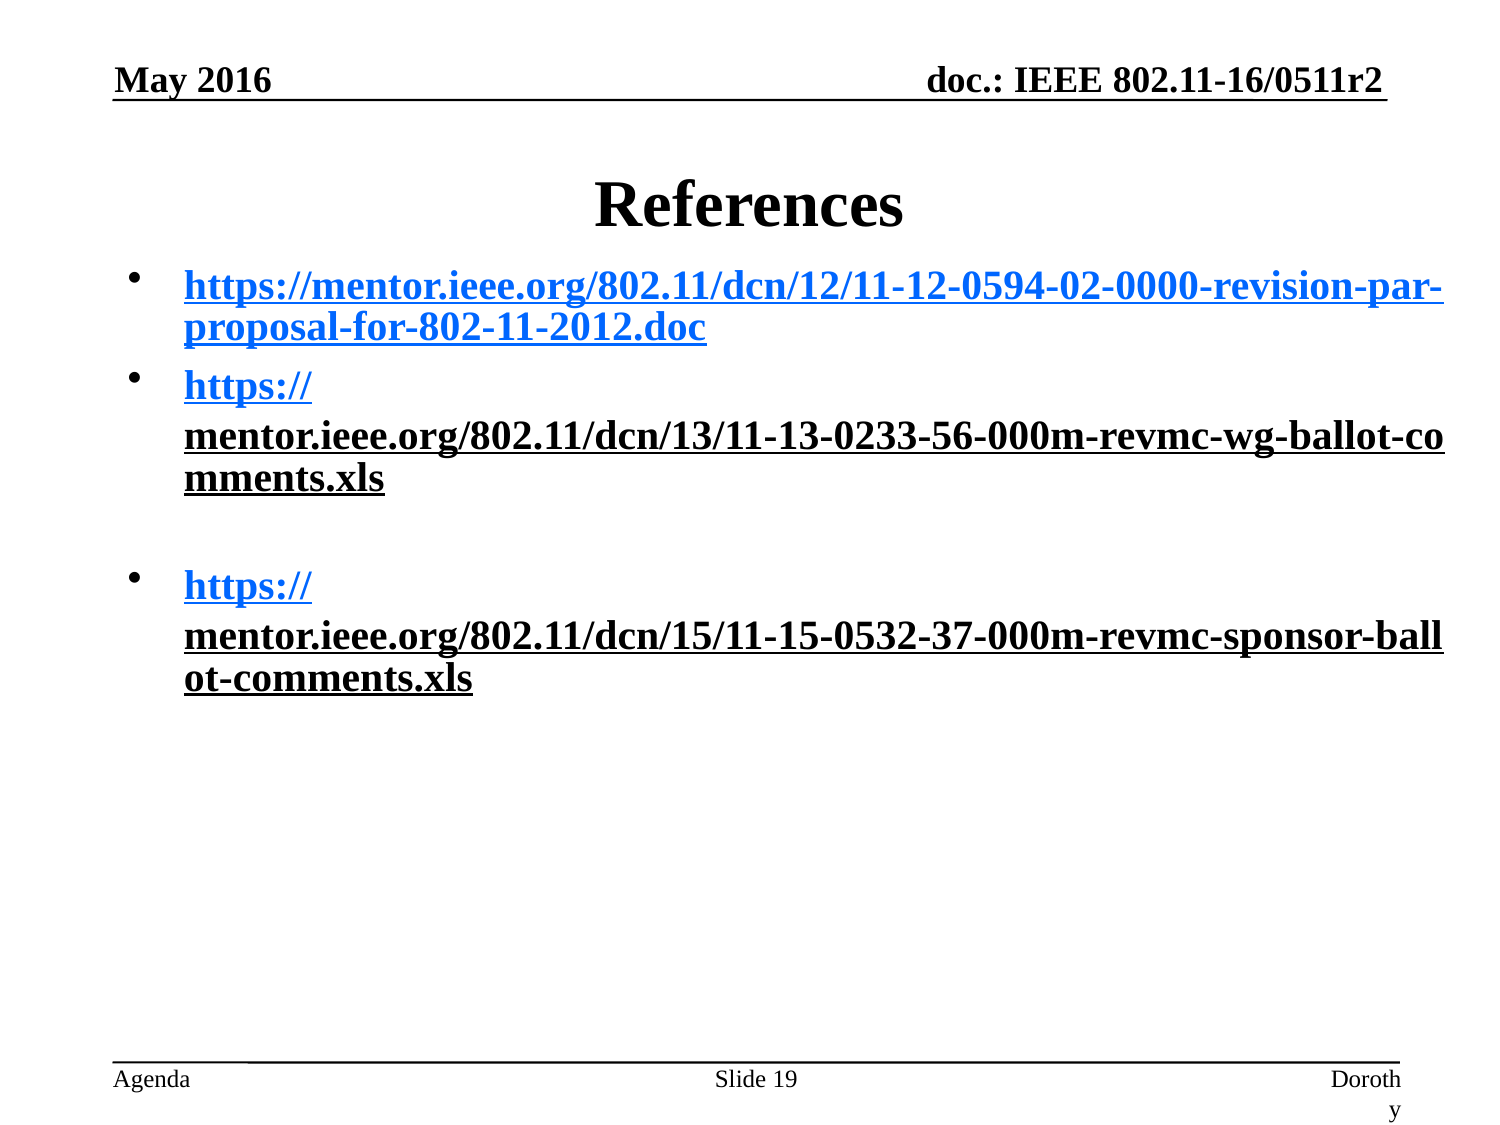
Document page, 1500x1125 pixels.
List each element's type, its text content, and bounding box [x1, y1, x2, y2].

list https://mentor.ieee.org/802.11/dcn/12/11-12-0594-02-0000-revision-par-proposal-for-802-11-2012.doc https://mentor.ieee.org/802.11/dcn/13/11-13-0233-56-000m-revmc-wg-ballot-comments.xls https://mentor.ieee.org/802.11/dcn/15/11-15-0532-37-000m-revmc-sponsor-ballot-comments.xls [112, 249, 1463, 1125]
title References [112, 112, 1388, 249]
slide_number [114, 54, 425, 100]
